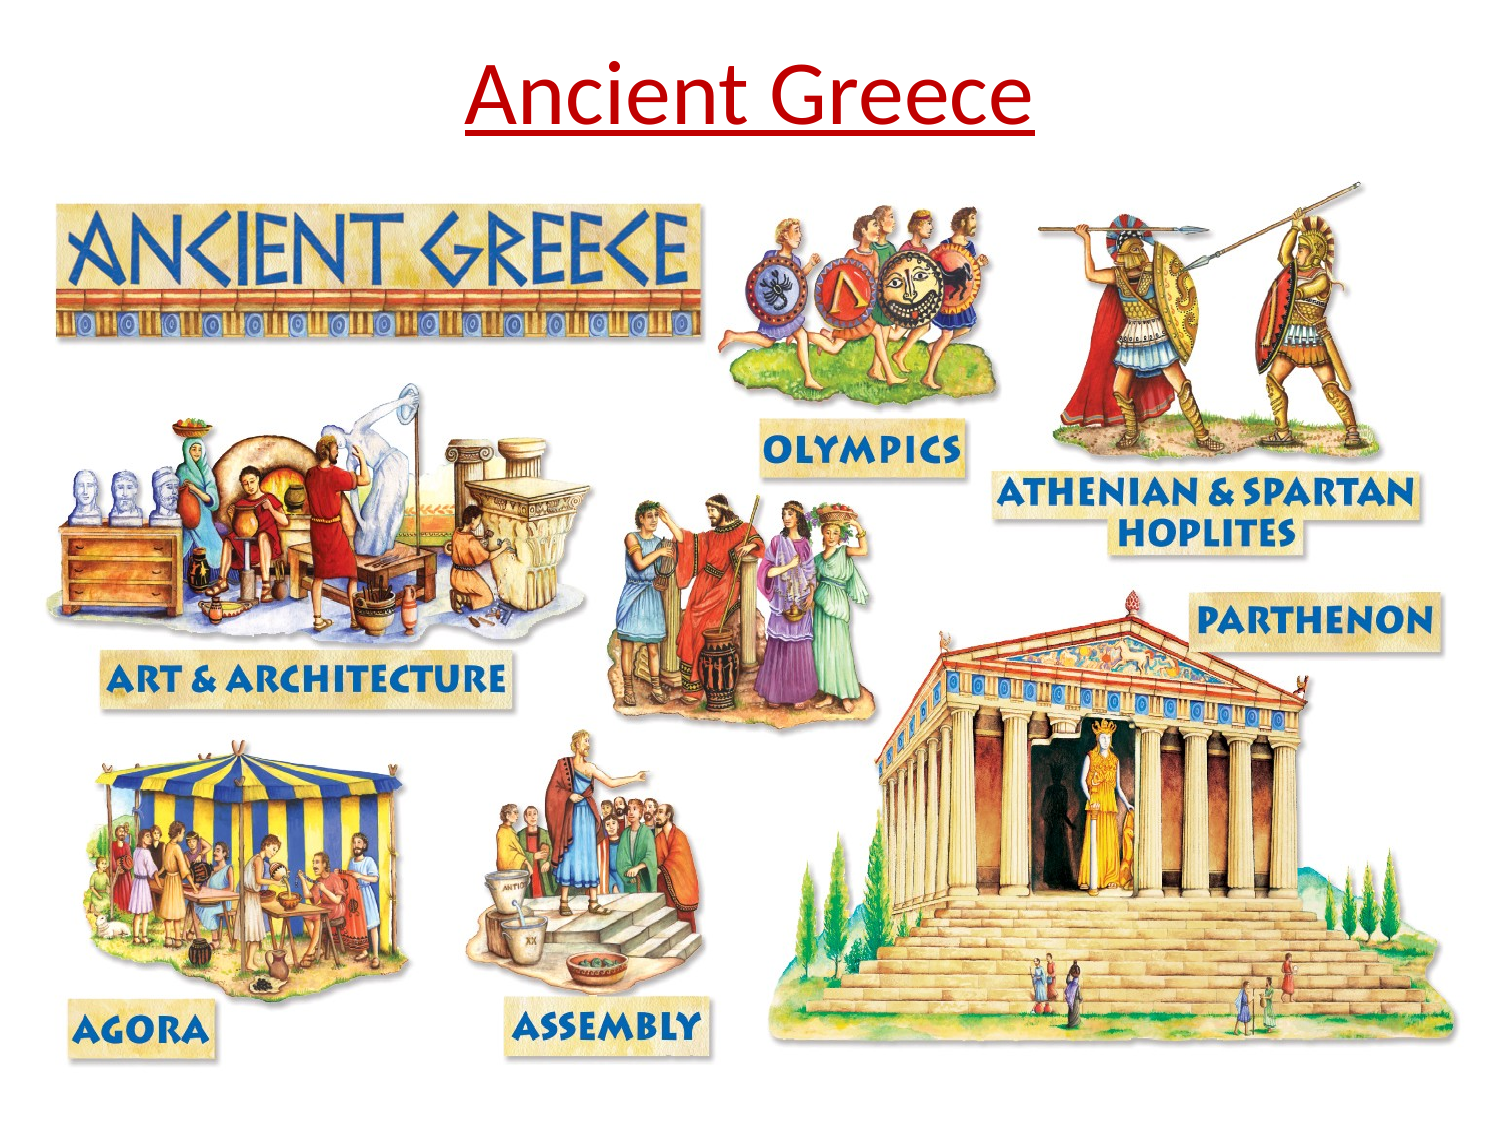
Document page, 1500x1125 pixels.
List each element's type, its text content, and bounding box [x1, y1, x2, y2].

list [24, 174, 1476, 1076]
title Ancient Greece [75, 24, 1425, 150]
